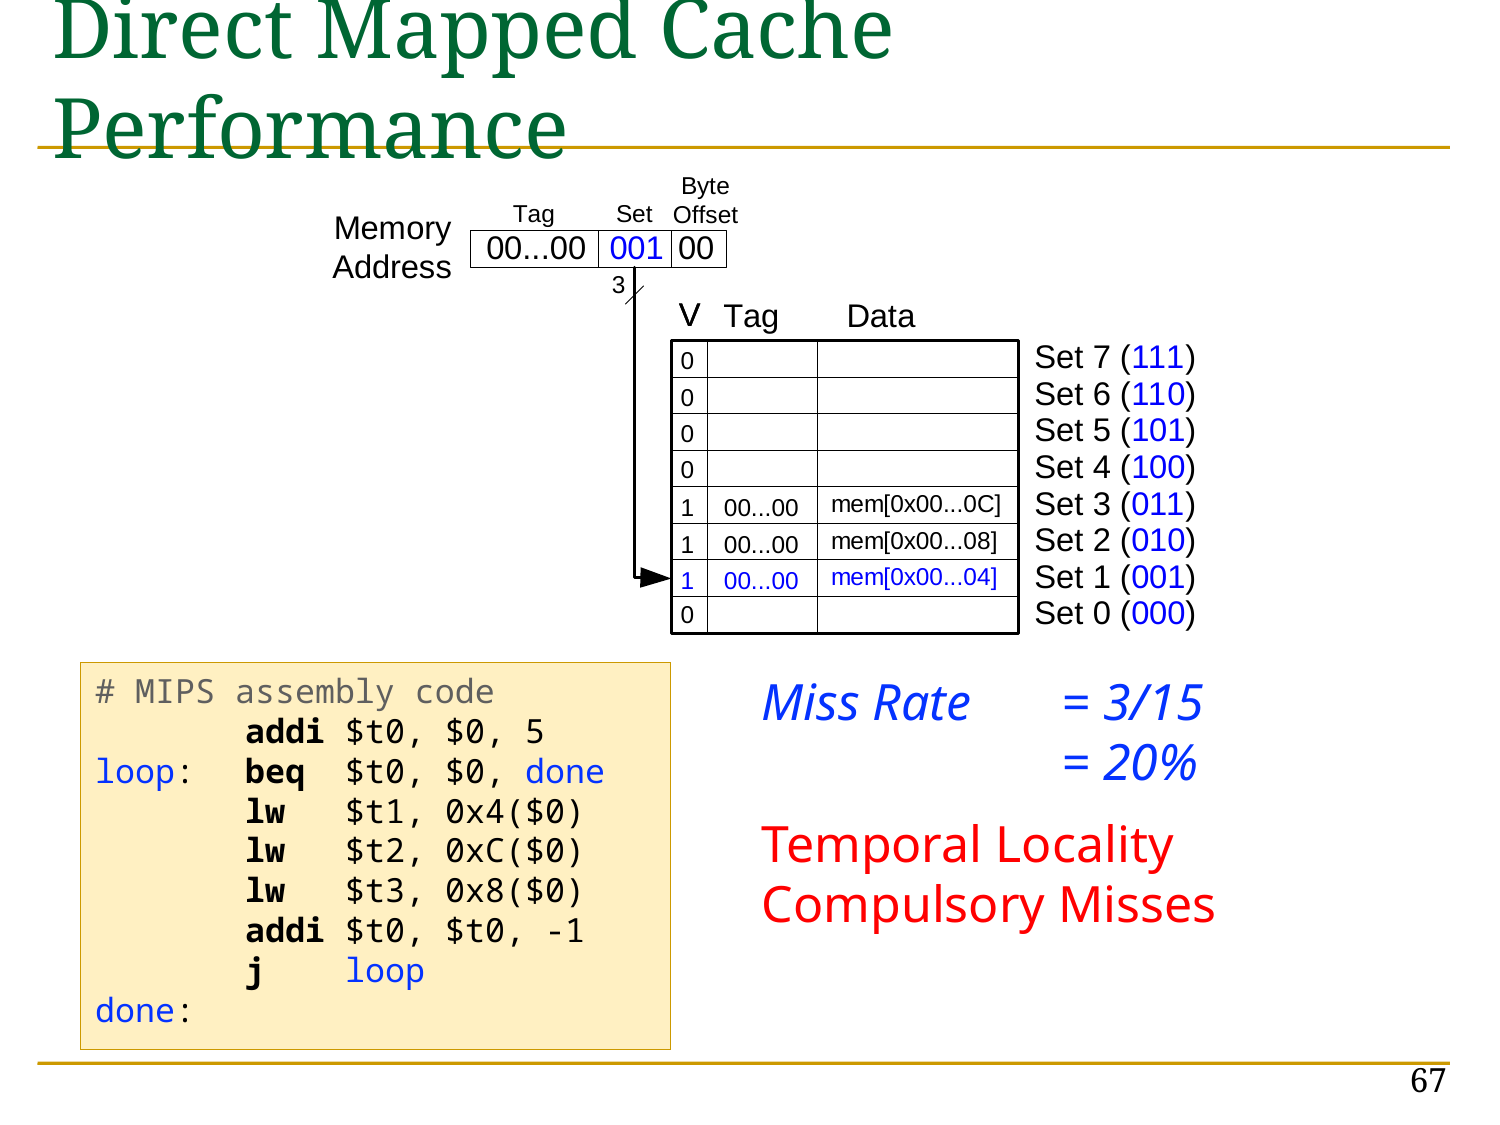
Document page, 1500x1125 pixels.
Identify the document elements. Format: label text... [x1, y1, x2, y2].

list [305, 162, 1226, 642]
text_box 67 [1111, 1036, 1462, 1112]
list Miss Rate = 3/15 = 20% Temporal Locality Compulsory Misses [746, 662, 1382, 1050]
title Direct Mapped Cache Performance [37, 0, 1385, 150]
list # MIPS assembly code addi $t0, $0, 5 loop: beq $t0, $0, done lw $t1, 0x4($0) lw $t2, 0xC($0) lw $t3, 0x8($0) addi $t0, $t0, -1 j loop done: [80, 662, 671, 1050]
